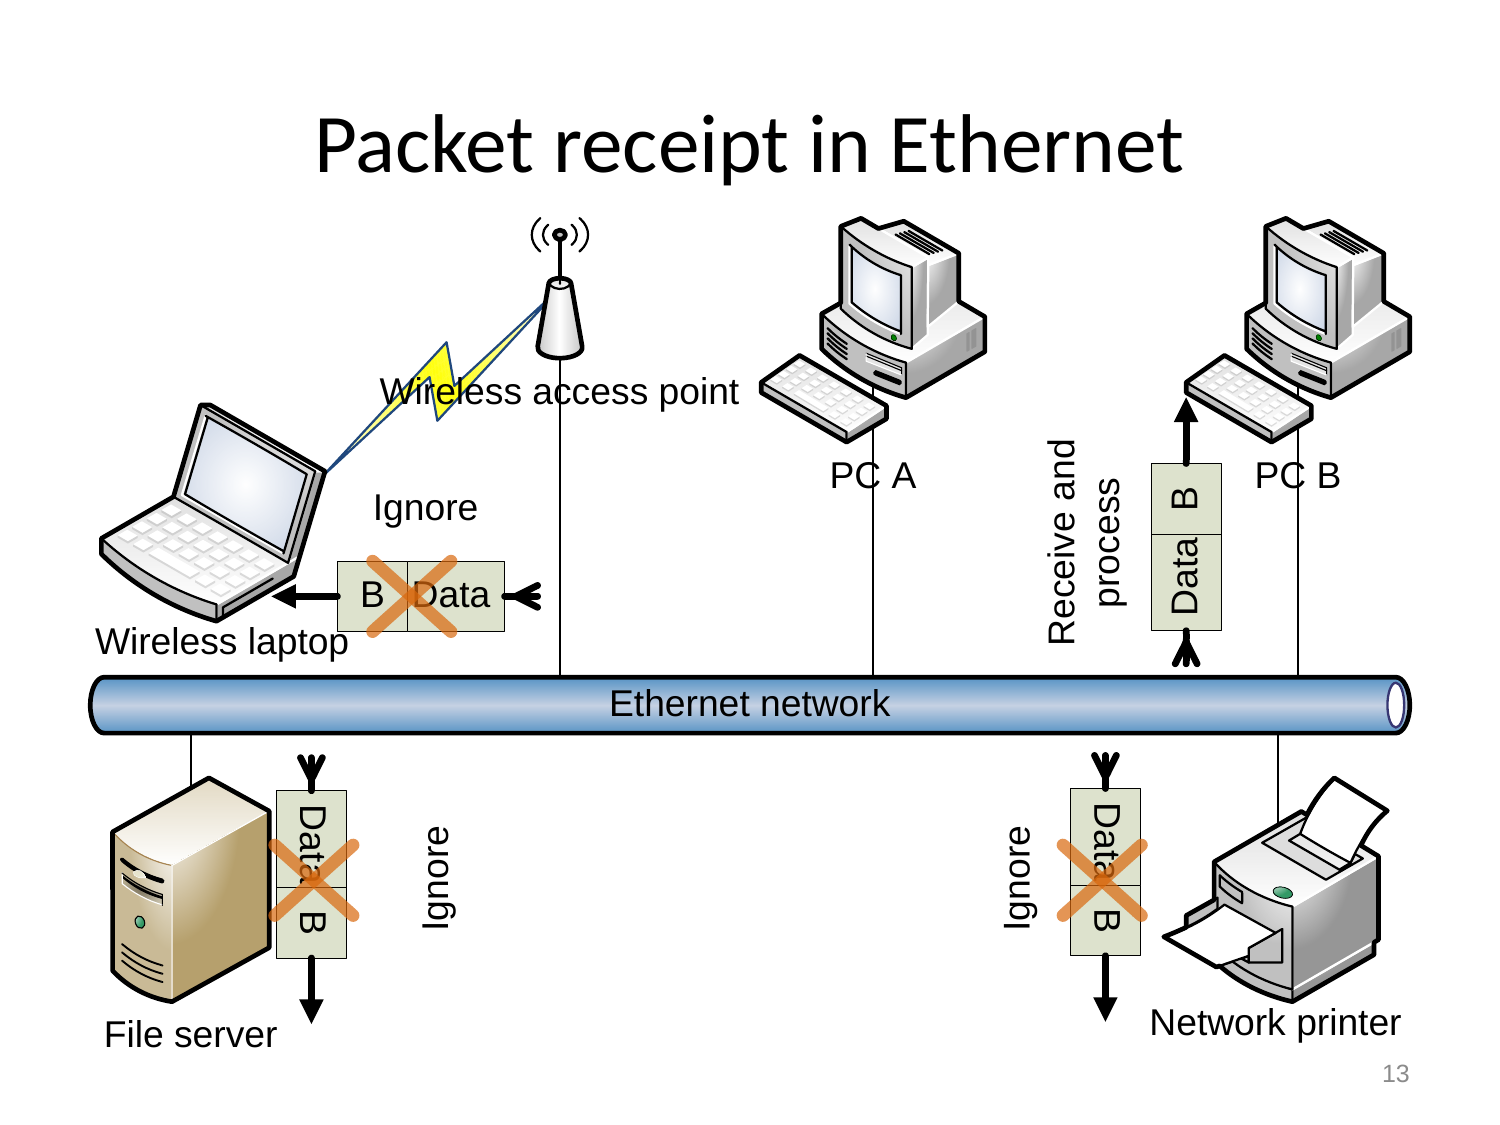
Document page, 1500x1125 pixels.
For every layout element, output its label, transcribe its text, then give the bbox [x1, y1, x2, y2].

slide_number 13 [1074, 1042, 1425, 1103]
picture [84, 212, 1416, 1063]
title Packet receipt in Ethernet [74, 44, 1426, 233]
